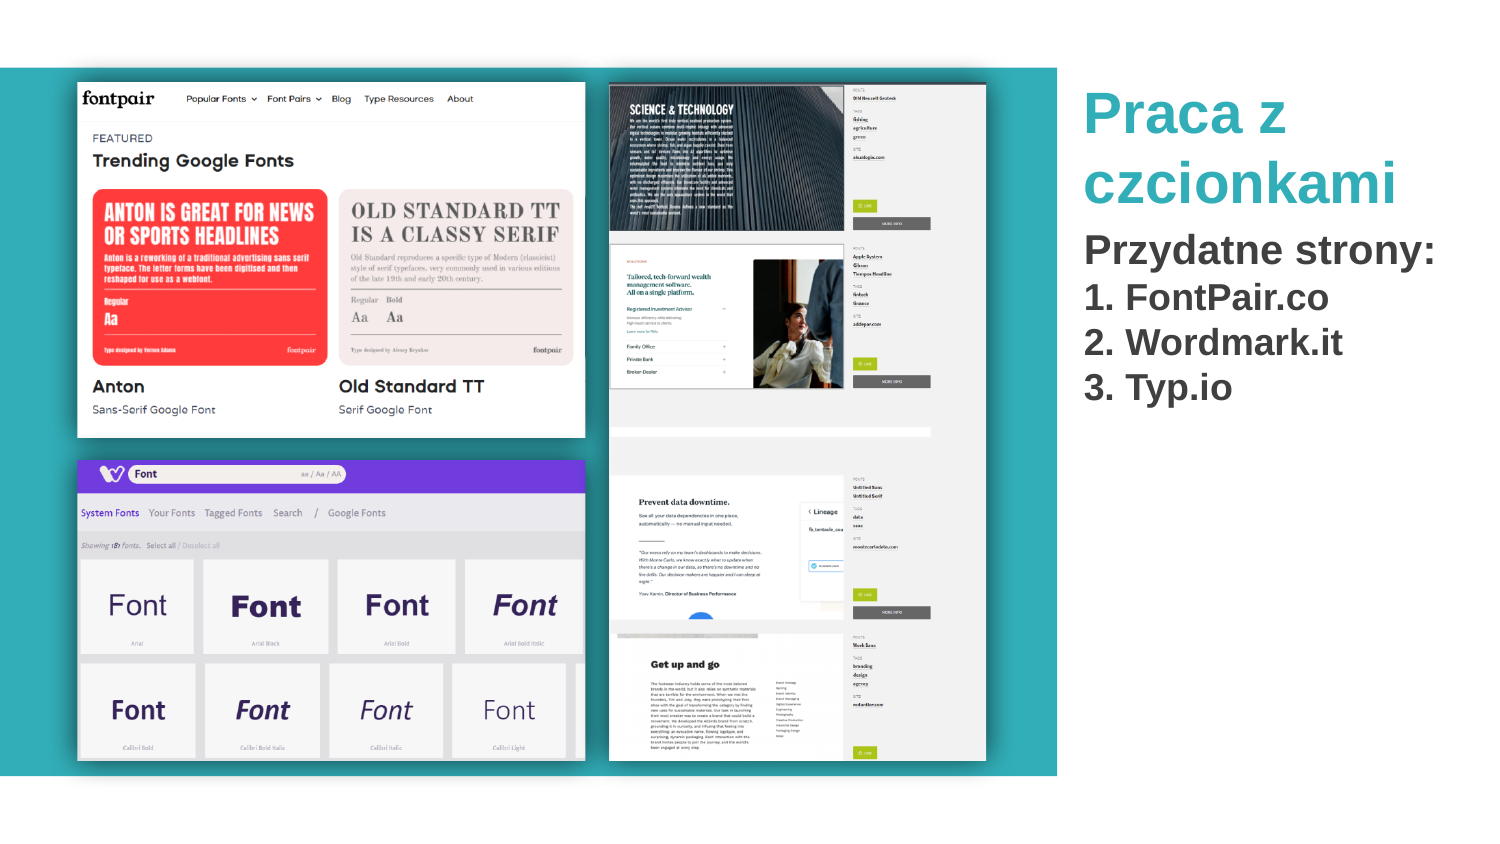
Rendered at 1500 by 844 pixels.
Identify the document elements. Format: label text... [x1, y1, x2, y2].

picture [608, 82, 987, 761]
picture [77, 82, 586, 438]
text_box Praca z czcionkami Przydatne strony: 1. FontPair.co 2. Wordmark.it 3. Typ.io [1068, 67, 1478, 461]
picture [77, 460, 586, 761]
